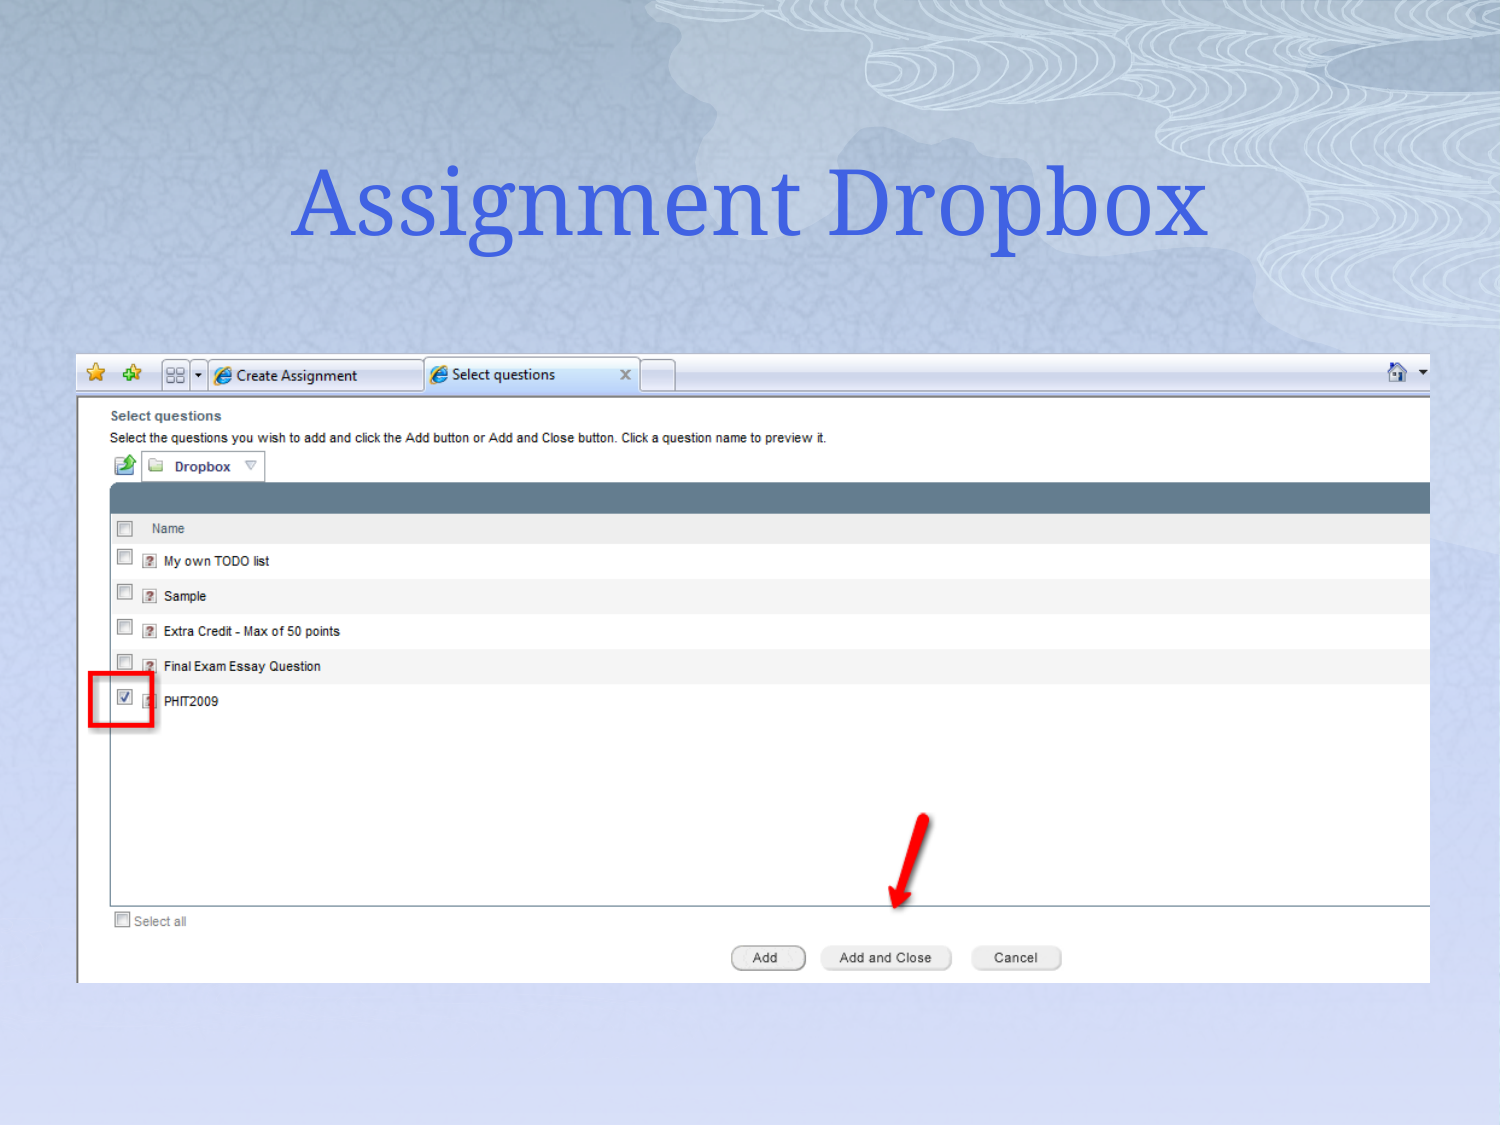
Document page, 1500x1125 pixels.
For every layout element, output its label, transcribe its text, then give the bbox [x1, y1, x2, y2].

title Assignment Dropbox [75, 105, 1425, 293]
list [76, 353, 1430, 983]
